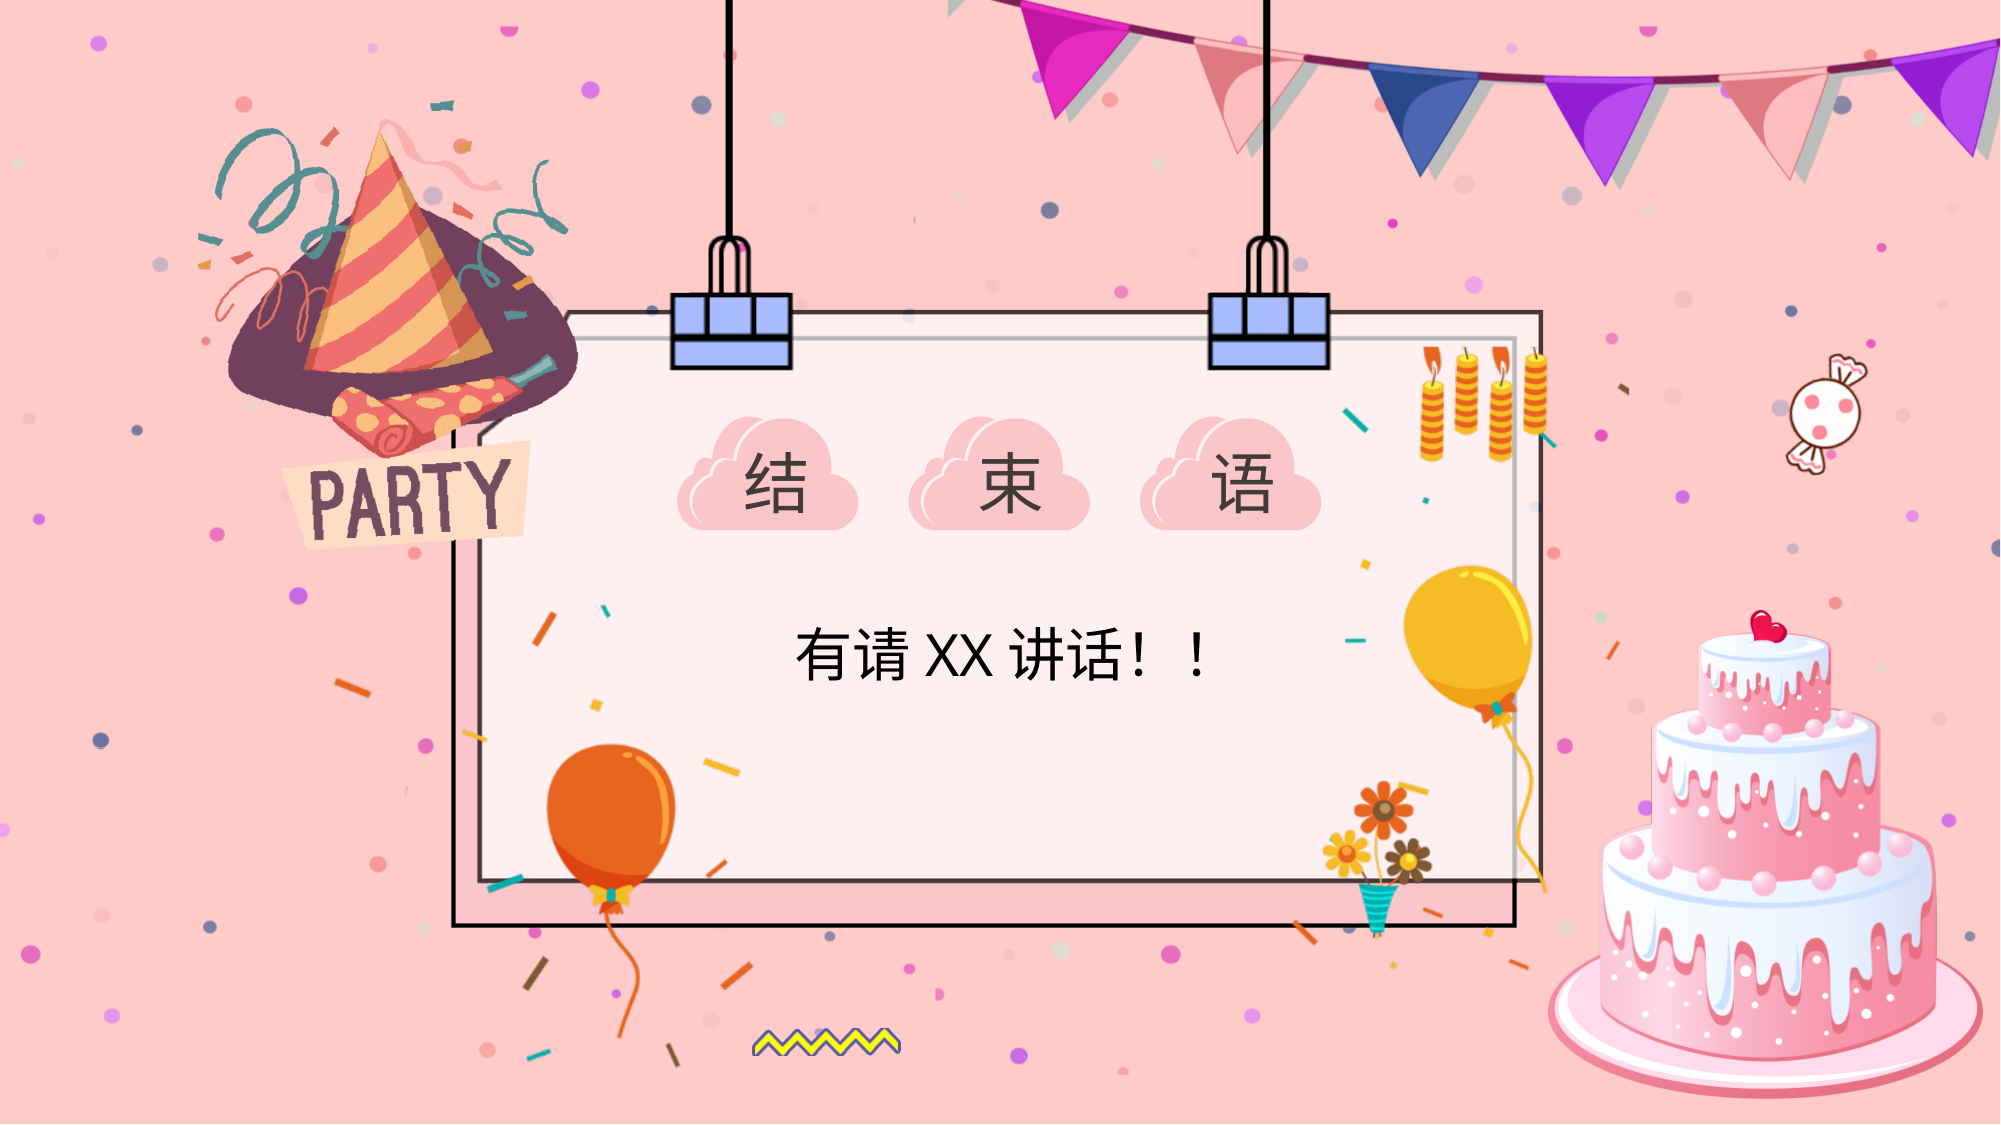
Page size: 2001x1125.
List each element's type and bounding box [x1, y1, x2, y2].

text_box [677, 416, 859, 531]
text_box [908, 416, 1090, 531]
picture [0, 0, 2001, 1124]
text_box [1139, 416, 1251, 531]
